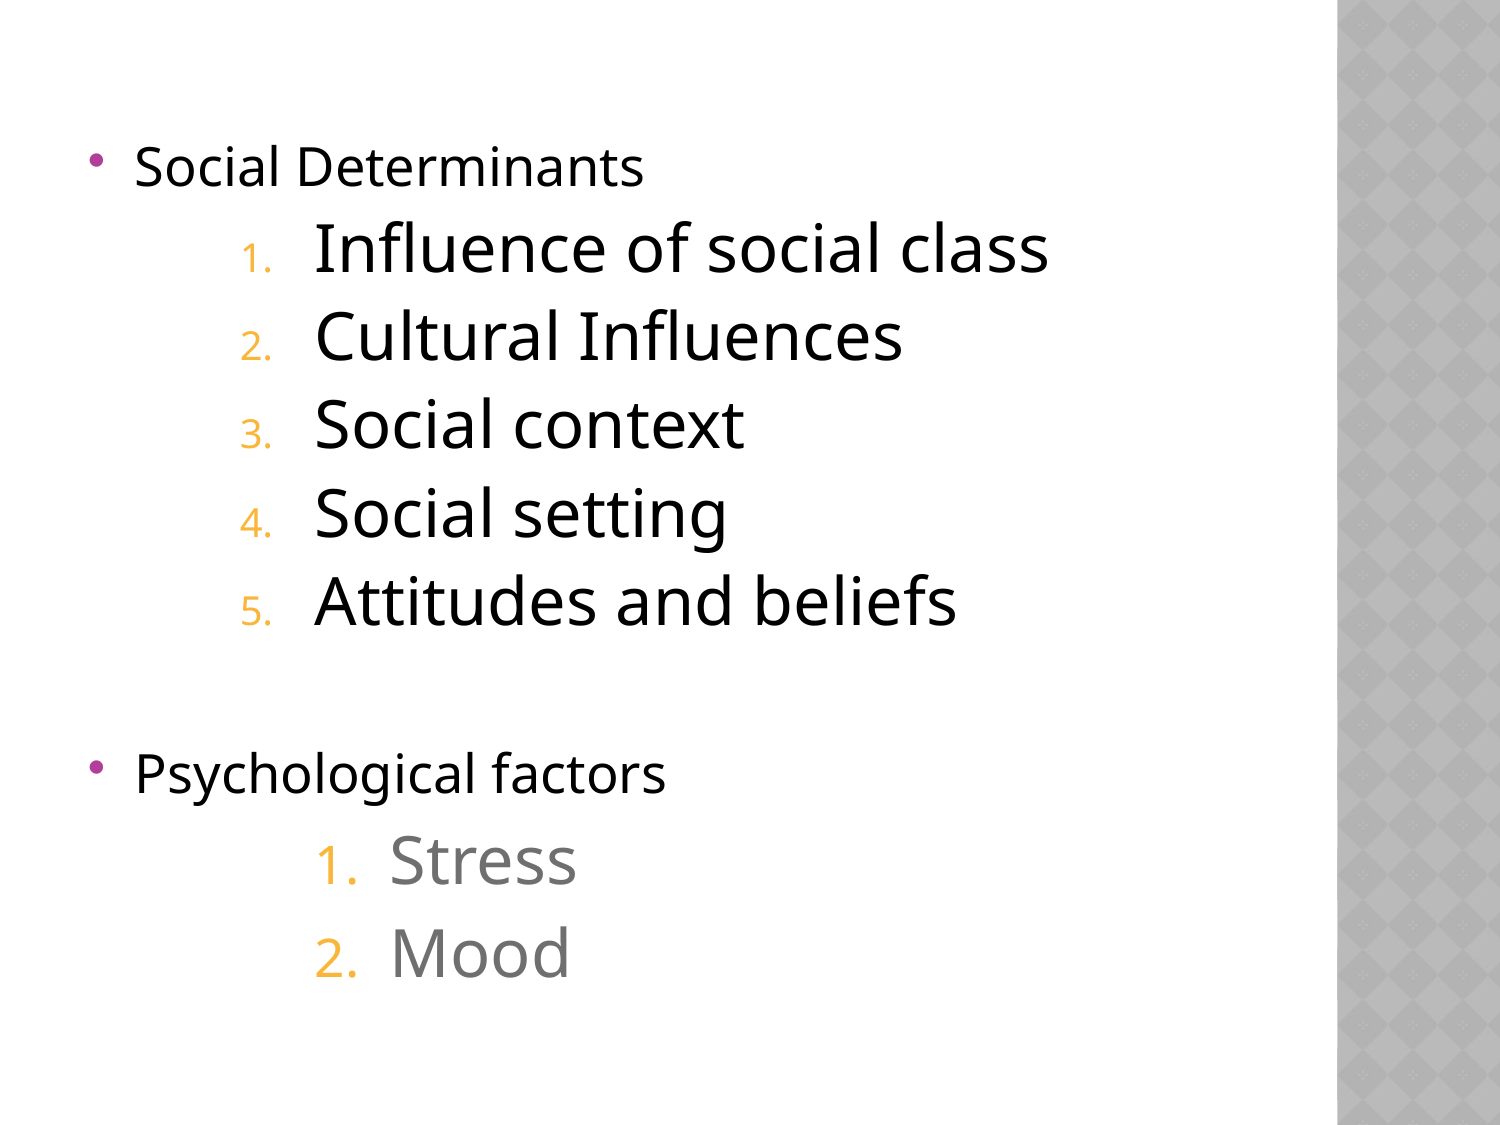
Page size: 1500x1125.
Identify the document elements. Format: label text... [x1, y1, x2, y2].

list Social Determinants Influence of social class Cultural Influences Social context Social setting Attitudes and beliefs Psychological factors Stress Mood [75, 125, 1425, 1013]
